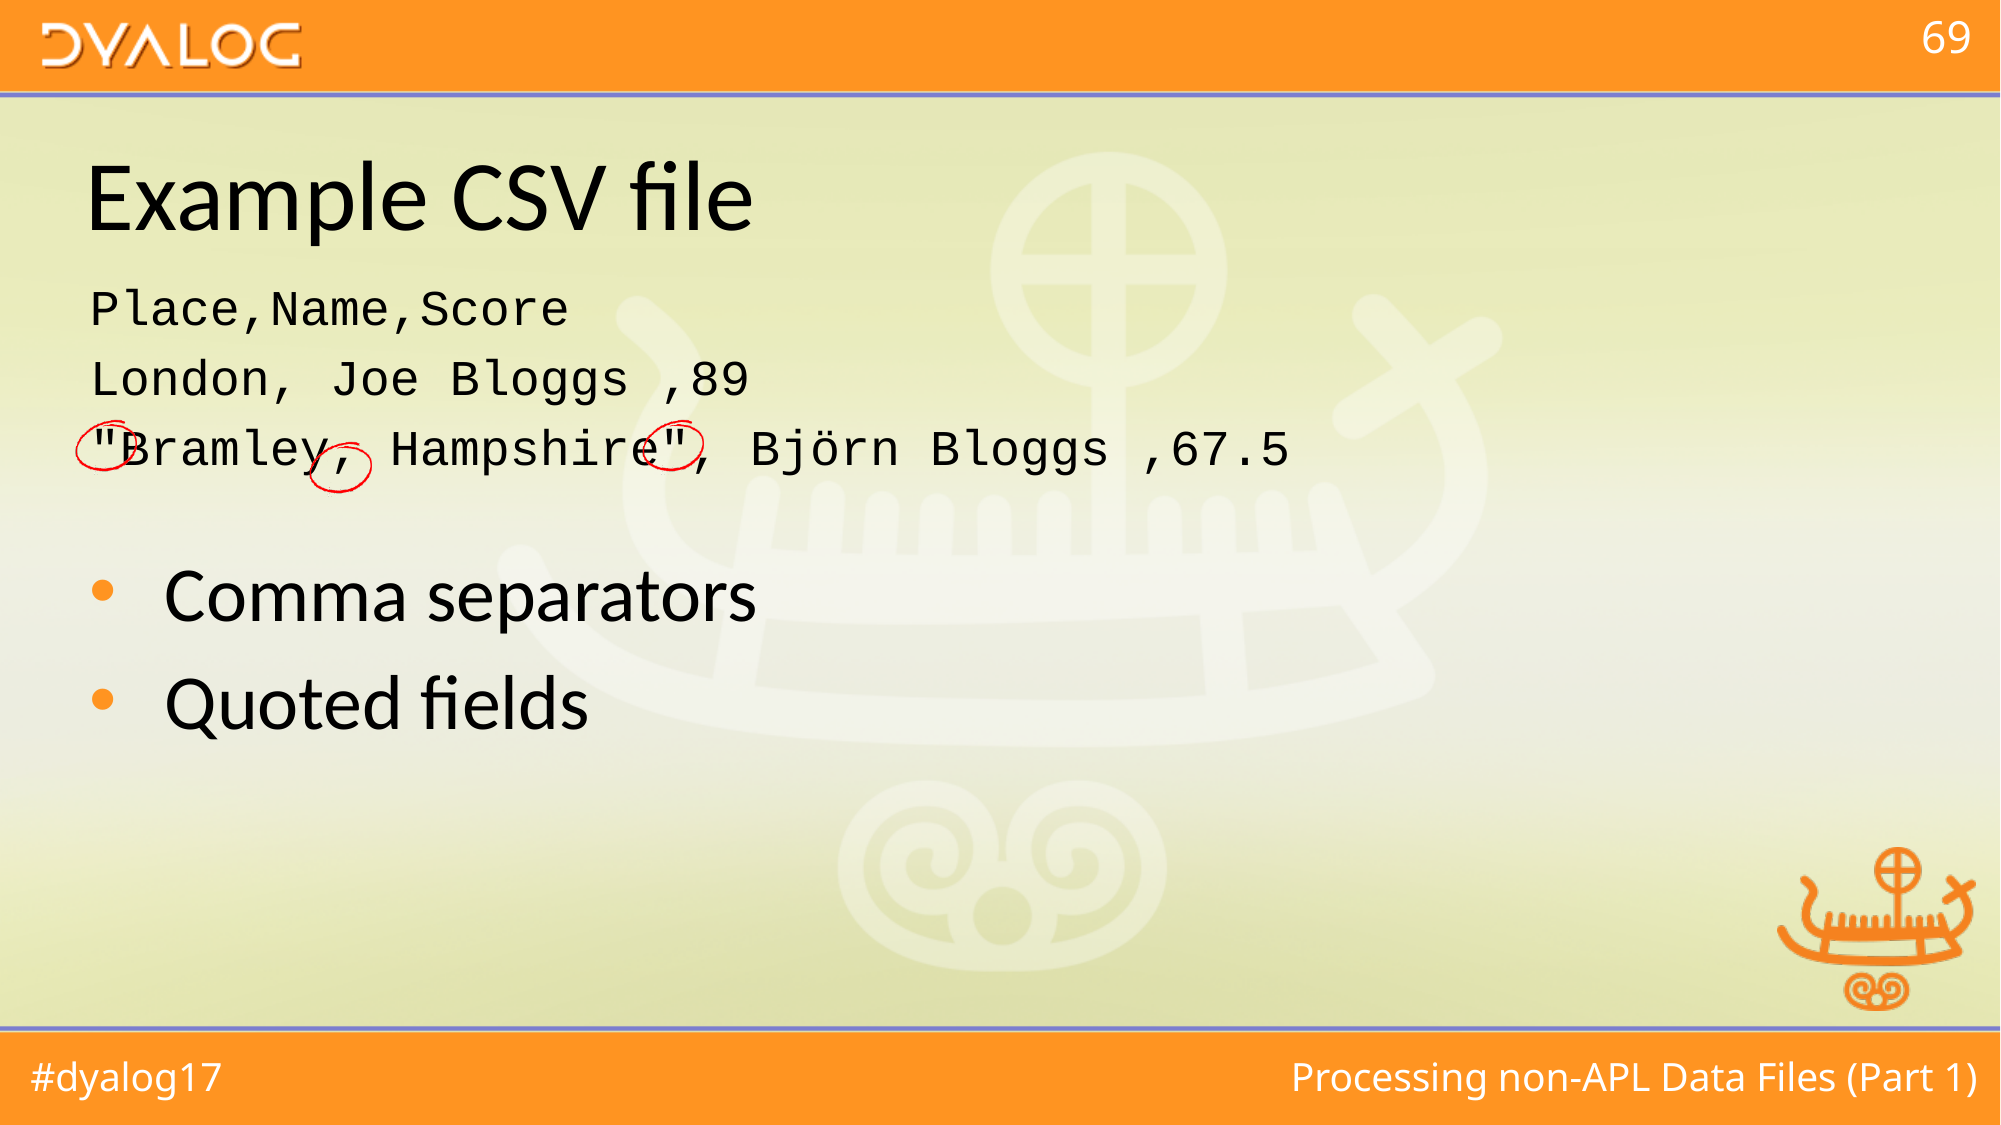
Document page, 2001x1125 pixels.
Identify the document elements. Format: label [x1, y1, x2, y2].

list [74, 267, 1426, 1011]
picture [0, 0, 2001, 1125]
title [70, 125, 1900, 256]
